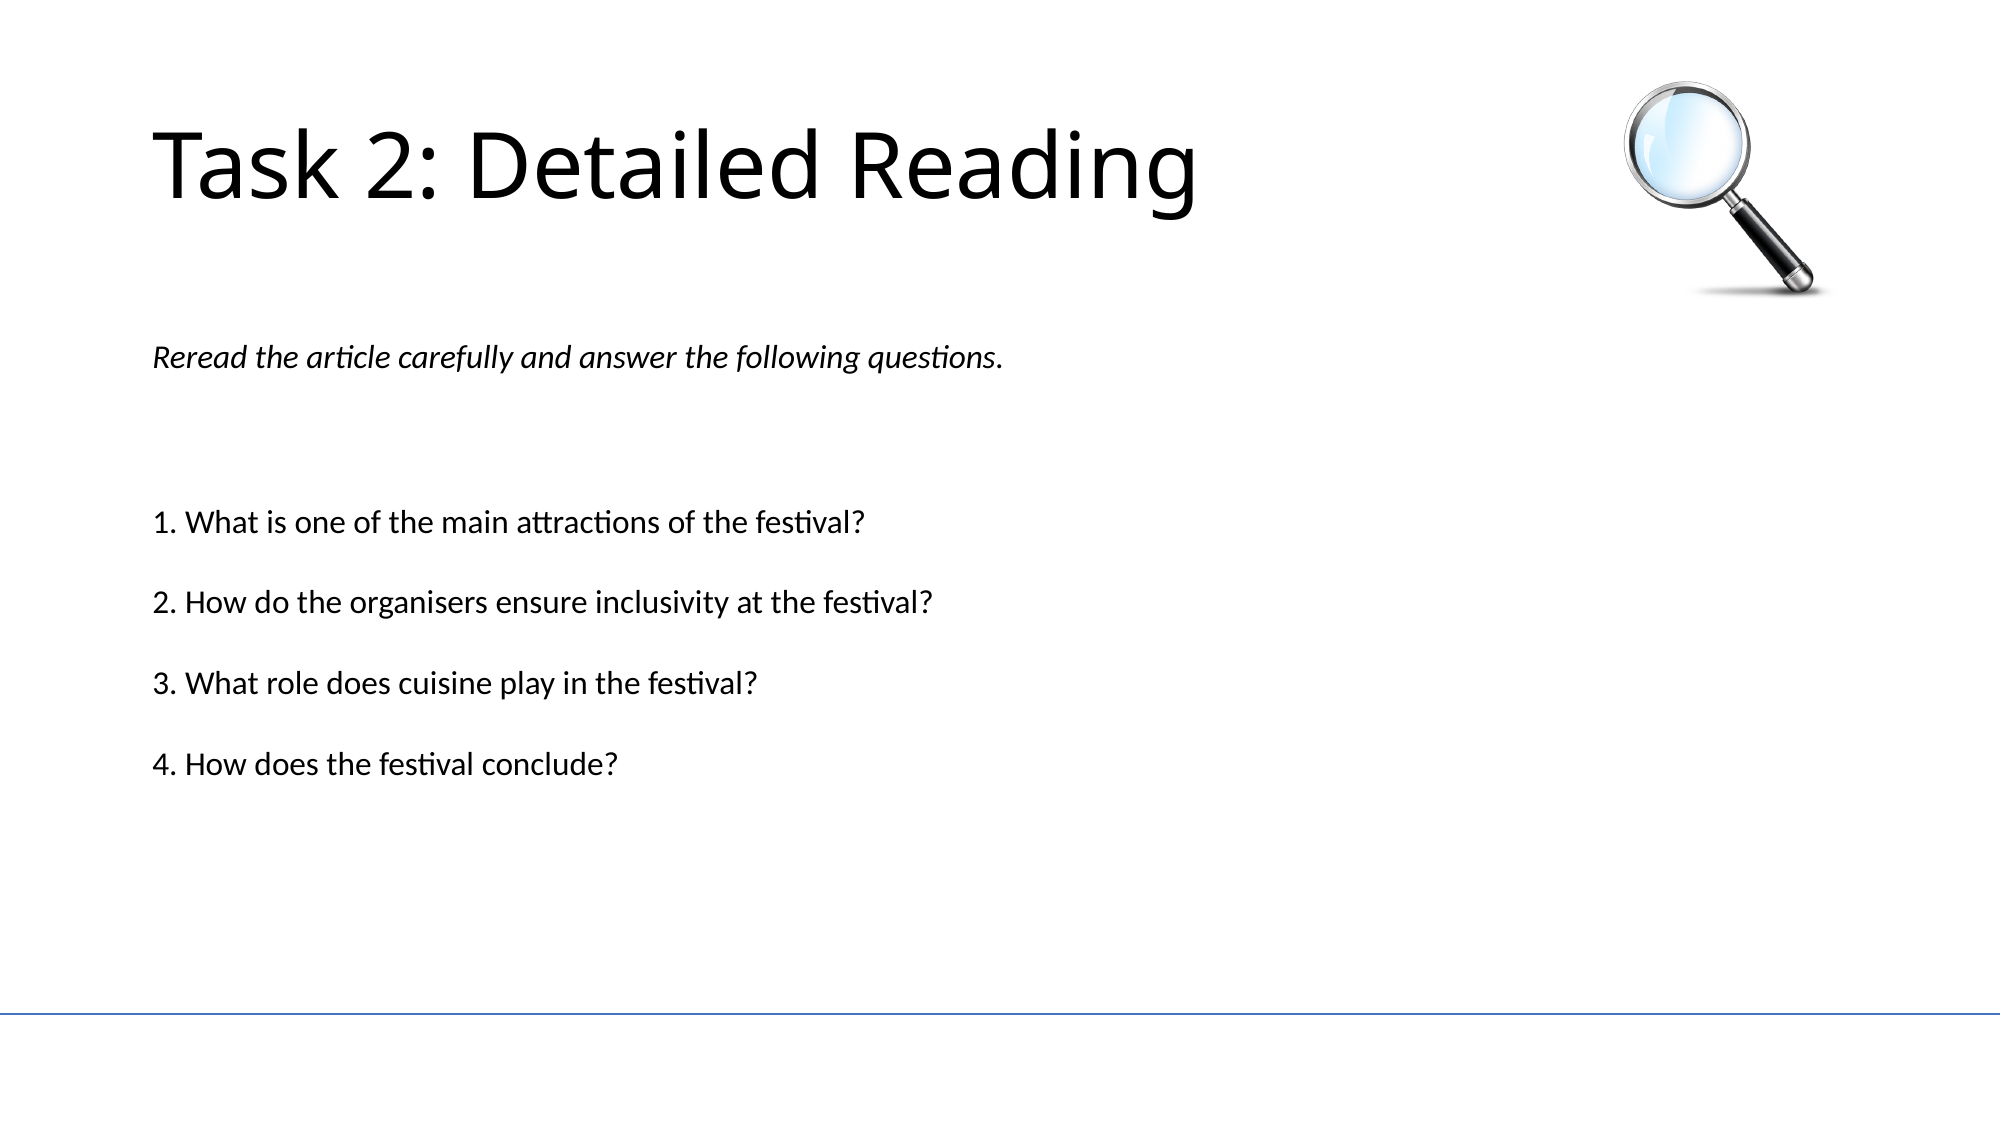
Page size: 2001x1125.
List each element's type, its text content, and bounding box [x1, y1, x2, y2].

list 1. What is one of the main attractions of the festival? 2. How do the organisers ensure inclusivity at the festival? 3. What role does cuisine play in the festival? 4. How does the festival conclude? [137, 472, 1863, 995]
picture [1623, 78, 1847, 302]
title Task 2: Detailed Reading [137, 59, 1863, 278]
list Reread the article carefully and answer the following questions. [137, 307, 1863, 449]
